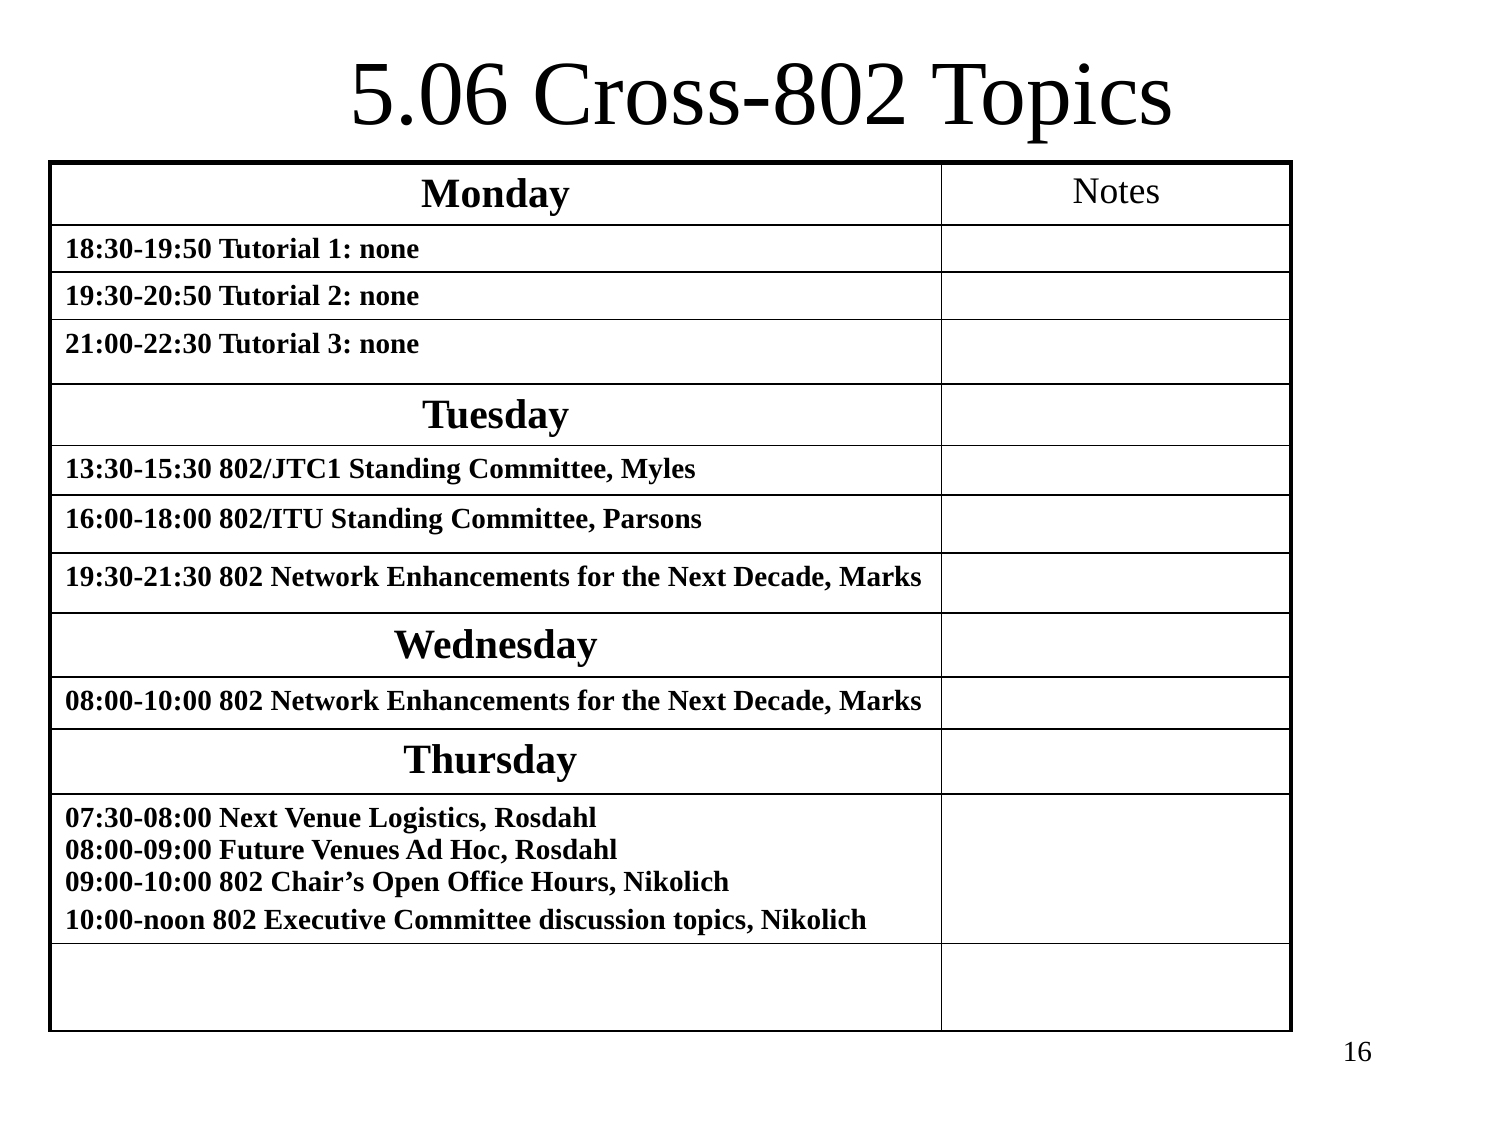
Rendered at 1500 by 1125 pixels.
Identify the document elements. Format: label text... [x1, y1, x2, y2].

table_cell 08:00-10:00 802 Network Enhancements for the Next Decade, Marks [52, 678, 941, 728]
table_cell [942, 385, 1289, 445]
table_cell Tuesday [52, 385, 941, 445]
table_cell 16:00-18:00 802/ITU Standing Committee, Parsons [52, 496, 941, 552]
table_cell Wednesday [52, 614, 941, 676]
table_cell [942, 795, 1289, 943]
table_cell [942, 554, 1289, 612]
table_cell [942, 944, 1289, 1030]
table_cell [942, 614, 1289, 676]
table_cell [942, 496, 1289, 552]
table_cell 07:30-08:00 Next Venue Logistics, Rosdahl 08:00-09:00 Future Venues Ad Hoc, Rosdahl 09:00-10:00 802 Chair’s Open Office Hours, Nikolich 10:00-noon 802 Executive Committee discussion topics, Nikolich [52, 795, 941, 943]
table_cell 21:00-22:30 Tutorial 3: none [52, 320, 941, 383]
table_cell 18:30-19:50 Tutorial 1: none [52, 226, 941, 271]
table_cell [942, 320, 1289, 383]
table_header Notes [942, 165, 1289, 224]
table_cell [942, 730, 1289, 793]
table_cell 19:30-21:30 802 Network Enhancements for the Next Decade, Marks [52, 554, 941, 612]
table_cell [942, 273, 1289, 319]
table_cell [942, 446, 1289, 494]
slide_number 16 [1074, 1024, 1388, 1101]
title 5.06 Cross-802 Topics [62, 24, 1463, 151]
table_cell [942, 226, 1289, 271]
table_cell [52, 944, 941, 1030]
table_cell 13:30-15:30 802/JTC1 Standing Committee, Myles [52, 446, 941, 494]
table_cell [942, 678, 1289, 728]
table_header Monday [52, 165, 941, 224]
table_cell Thursday [52, 730, 941, 793]
table_cell 19:30-20:50 Tutorial 2: none [52, 273, 941, 319]
